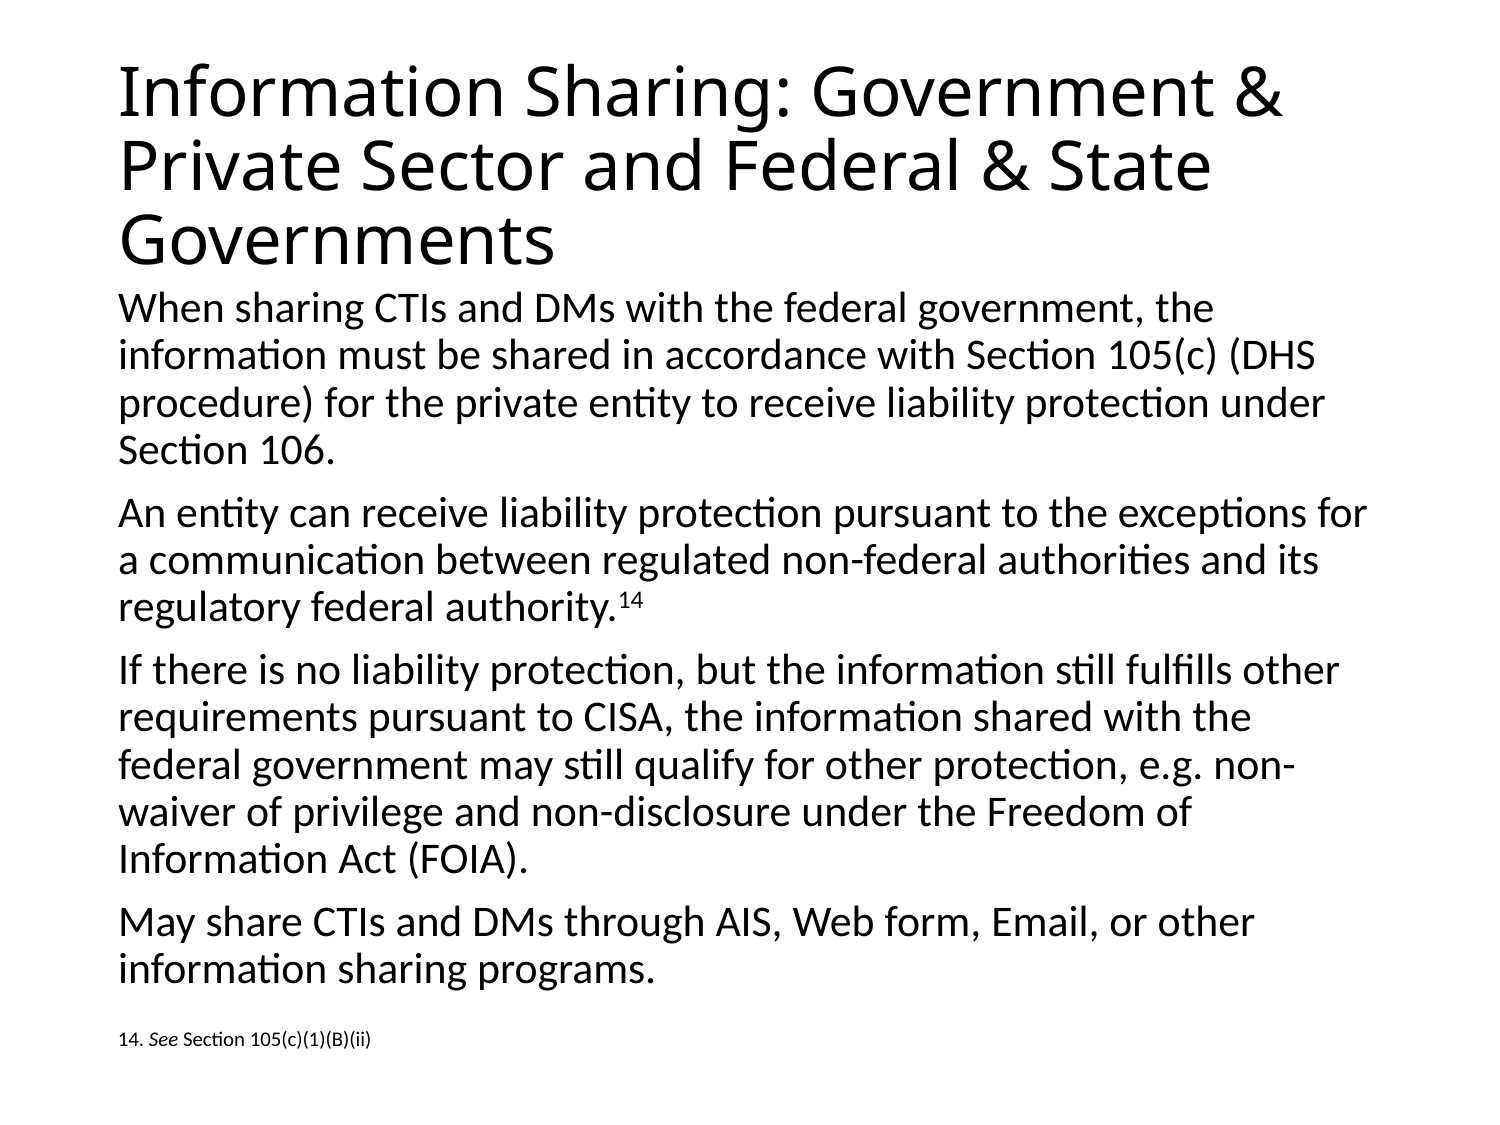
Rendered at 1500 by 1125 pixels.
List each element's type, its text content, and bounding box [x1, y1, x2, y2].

text_box 14. See Section 105(c)(1)(B)(ii) [103, 1018, 1034, 1083]
list When sharing CTIs and DMs with the federal government, the information must be shared in accordance with Section 105(c) (DHS procedure) for the private entity to receive liability protection under Section 106. An entity can receive liability protection pursuant to the exceptions for a communication between regulated non-federal authorities and its regulatory federal authority.14 If there is no liability protection, but the information still fulfills other requirements pursuant to CISA, the information shared with the federal government may still qualify for other protection, e.g. non-waiver of privilege and non-disclosure under the Freedom of Information Act (FOIA). May share CTIs and DMs through AIS, Web form, Email, or other information sharing programs. [102, 277, 1398, 992]
title Information Sharing: Government & Private Sector and Federal & State Governments [102, 59, 1398, 277]
